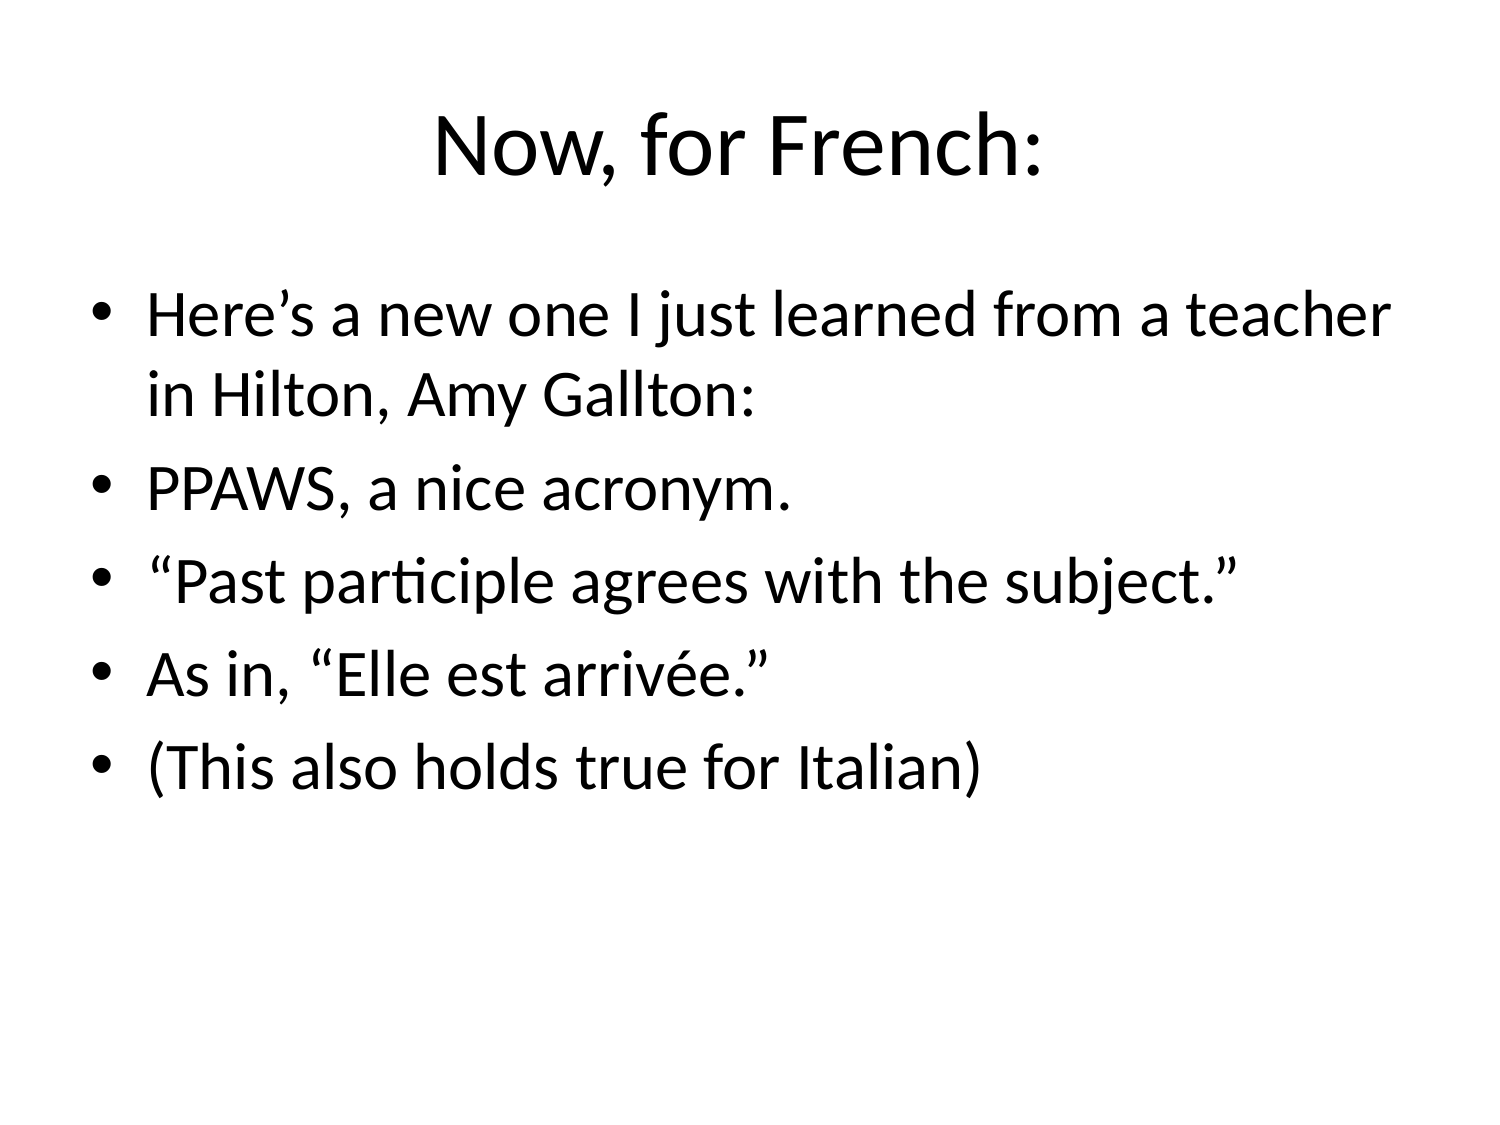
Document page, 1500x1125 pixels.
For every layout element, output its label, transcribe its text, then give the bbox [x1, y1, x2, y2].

list Here’s a new one I just learned from a teacher in Hilton, Amy Gallton: PPAWS, a nice acronym. “Past participle agrees with the subject.” As in, “Elle est arrivée.” (This also holds true for Italian) [75, 262, 1425, 1005]
title Now, for French: [75, 45, 1425, 233]
